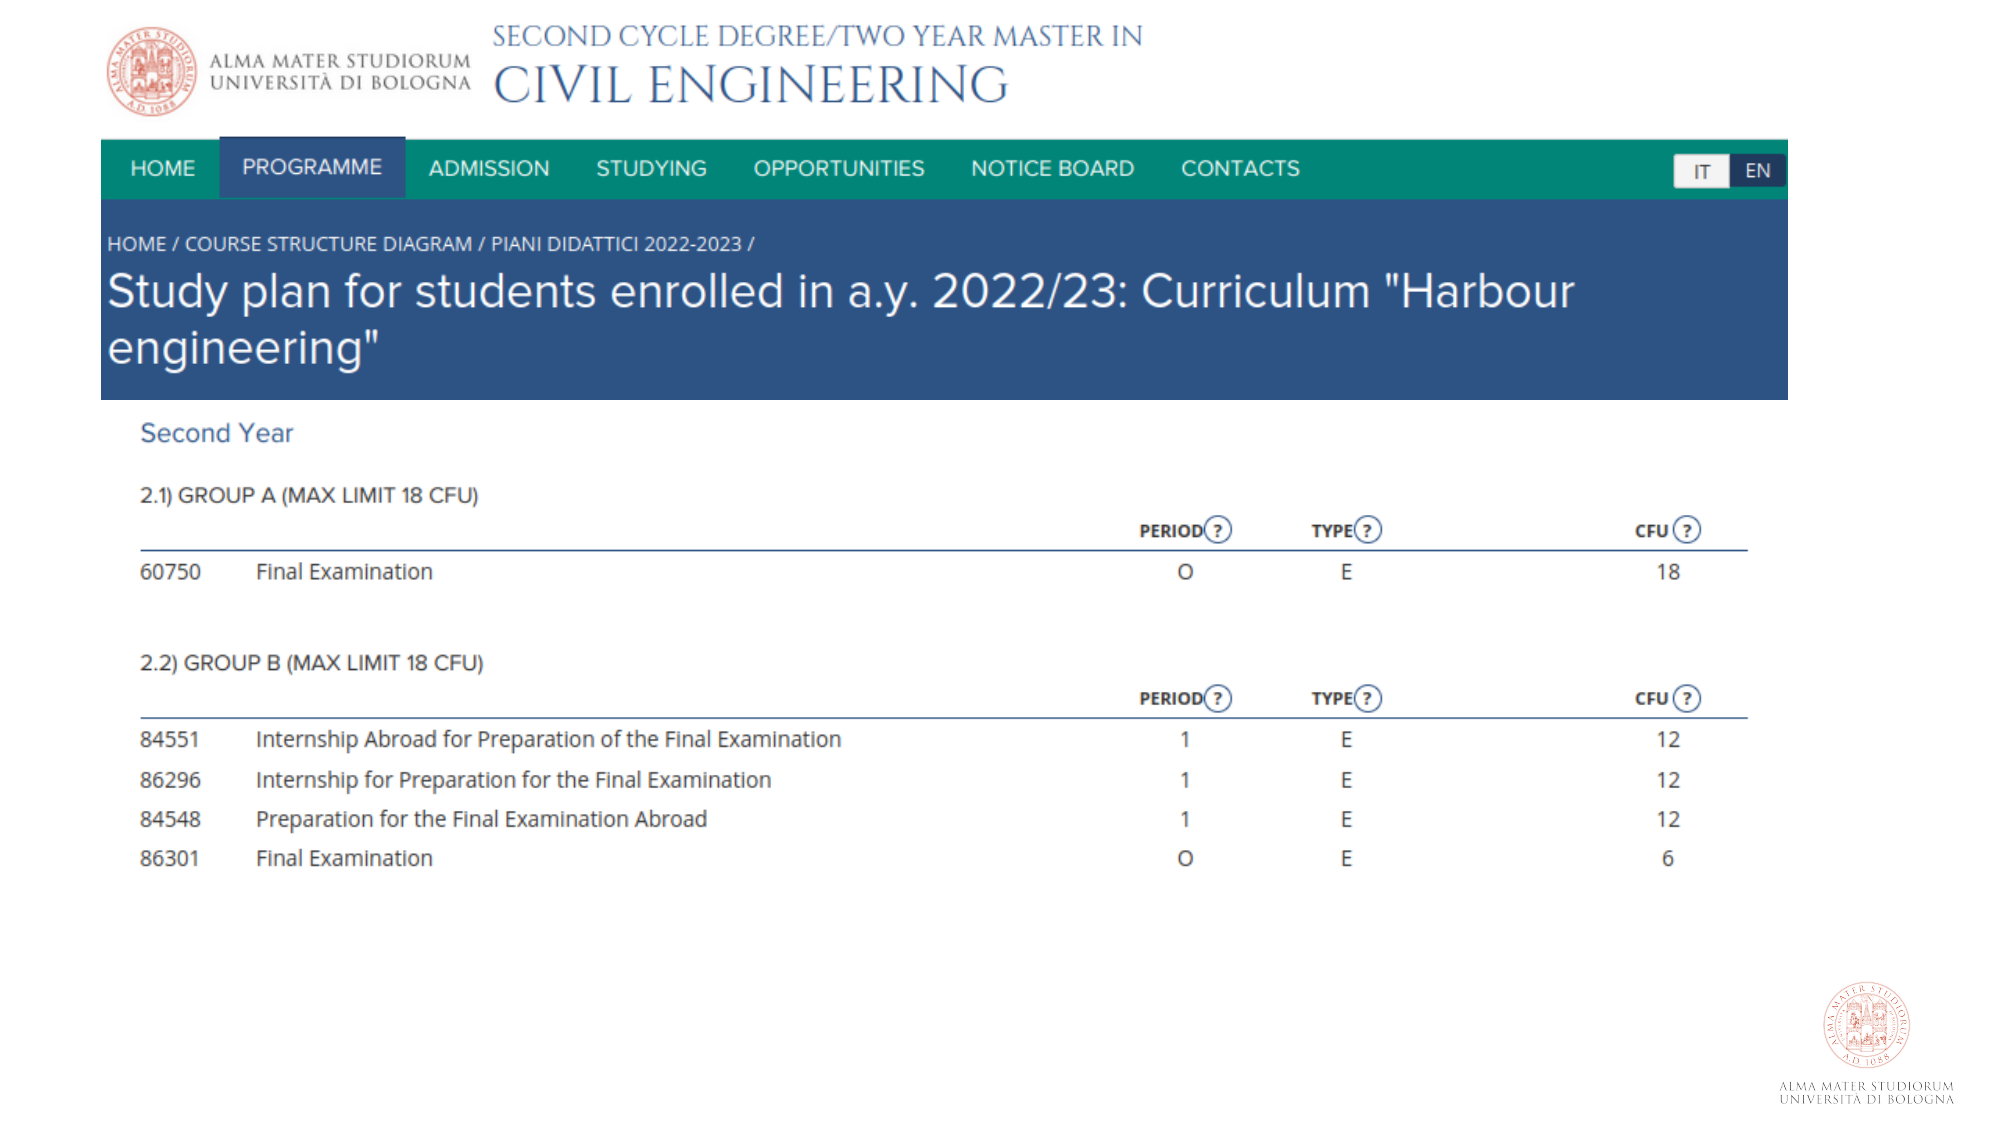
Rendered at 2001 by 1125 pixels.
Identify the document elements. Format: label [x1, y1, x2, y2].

picture [1752, 964, 1981, 1118]
picture [101, 7, 1788, 400]
picture [107, 413, 1782, 457]
picture [130, 477, 1757, 882]
